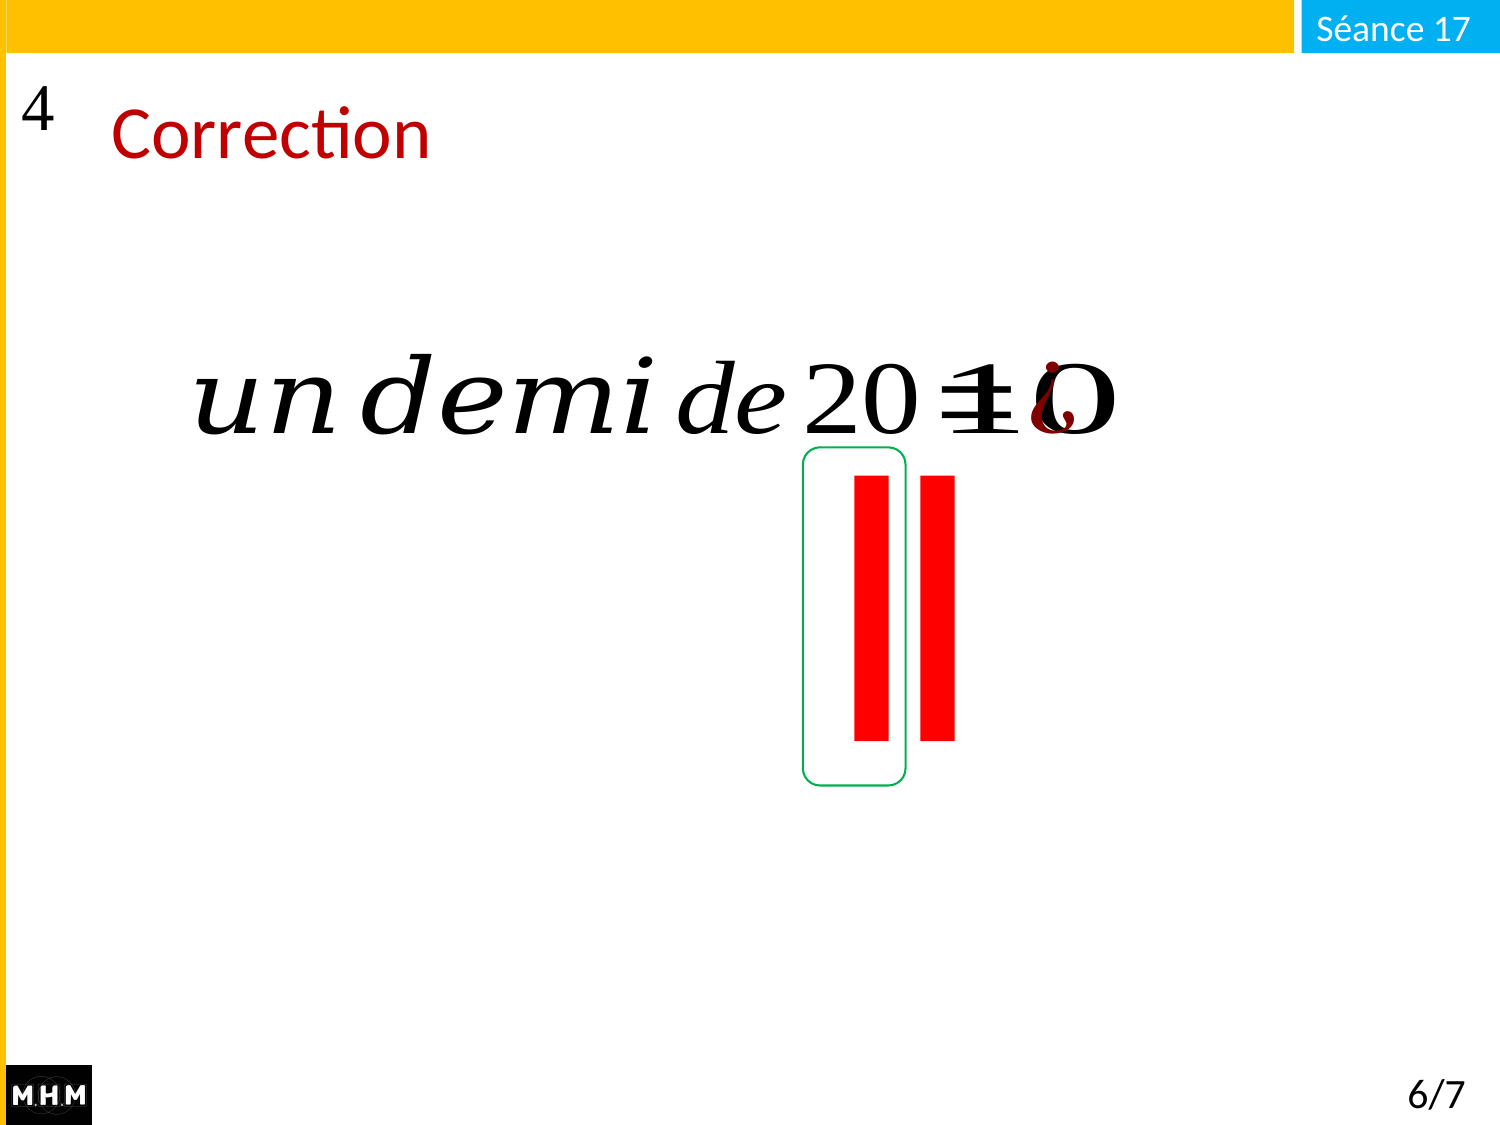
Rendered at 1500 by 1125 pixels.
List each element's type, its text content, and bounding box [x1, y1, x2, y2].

picture [6, 1065, 92, 1125]
text_box [853, 475, 890, 742]
title Correction [96, 60, 1391, 208]
text_box [801, 446, 907, 787]
list 6/7 [1373, 1064, 1500, 1125]
text_box [919, 475, 956, 742]
